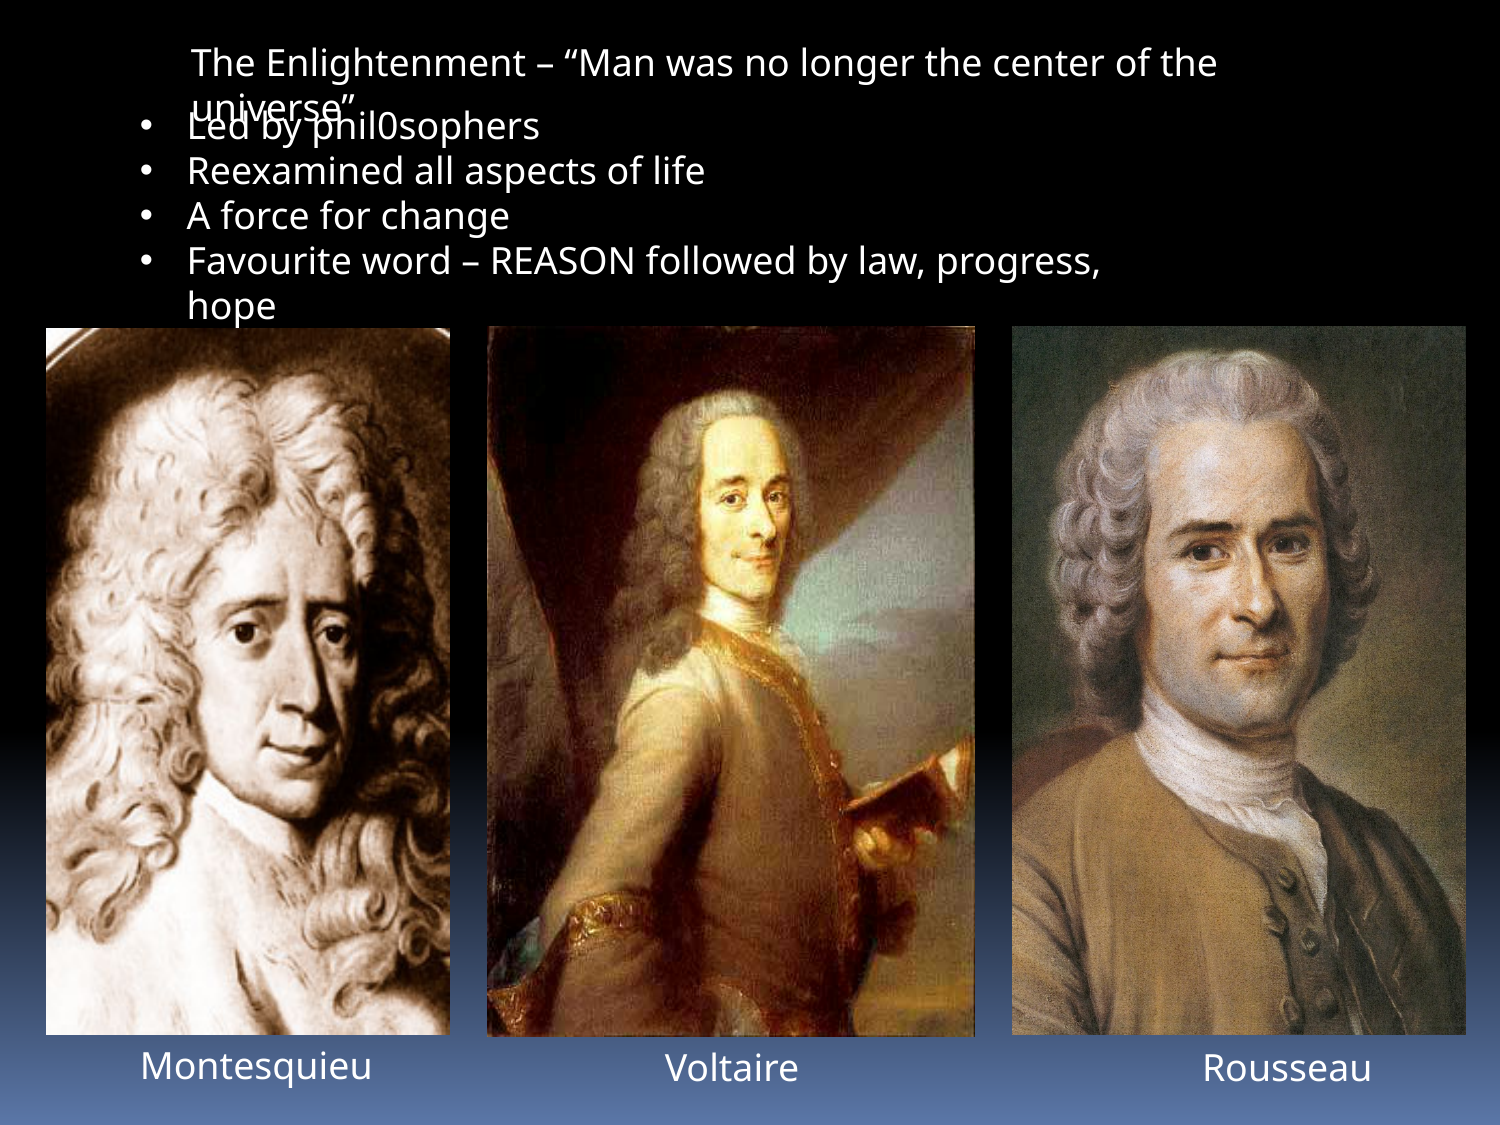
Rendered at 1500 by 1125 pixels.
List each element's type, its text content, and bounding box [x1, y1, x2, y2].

picture [487, 326, 976, 1037]
text_box Led by phil0sophers Reexamined all aspects of life A force for change Favourite word – REASON followed by law, progress, hope [125, 94, 1213, 335]
text_box Montesquieu [124, 1044, 438, 1095]
picture [46, 327, 451, 1035]
picture [1012, 326, 1467, 1035]
text_box Rousseau [1187, 1036, 1500, 1097]
text_box Voltaire [649, 1036, 1013, 1097]
text_box The Enlightenment – “Man was no longer the center of the universe” [176, 31, 1314, 137]
